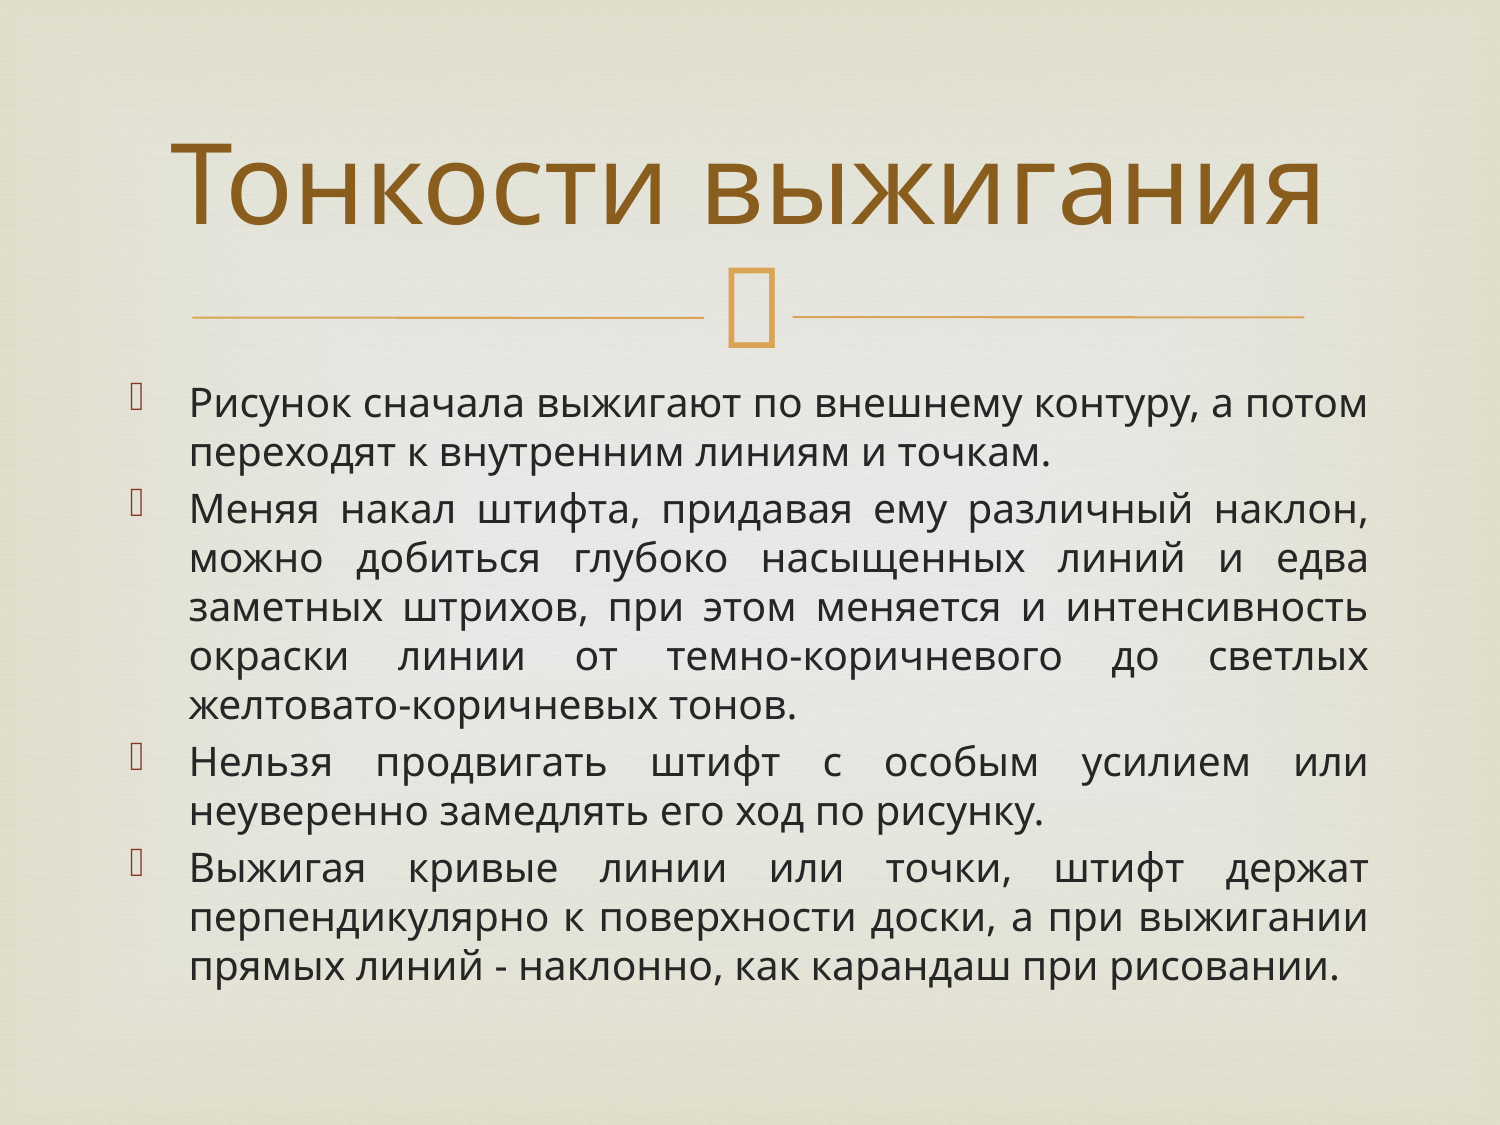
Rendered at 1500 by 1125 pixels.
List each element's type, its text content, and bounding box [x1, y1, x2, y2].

list Рисунок сначала выжигают по внешнему контуру, а потом переходят к внутренним линиям и точкам. Меняя накал штифта, придавая ему различный наклон, можно добиться глубоко насыщенных линий и едва заметных штрихов, при этом меняется и интенсивность окраски линии от темно-коричневого до светлых желтовато-коричневых тонов. Нельзя продвигать штифт с особым усилием или неуверенно замедлять его ход по рисунку. Выжигая кривые линии или точки, штифт держат перпендикулярно к поверхности доски, а при выжигании прямых линий - наклонно, как карандаш при рисовании. [114, 368, 1386, 1005]
title Тонкости выжигания [112, 93, 1386, 267]
